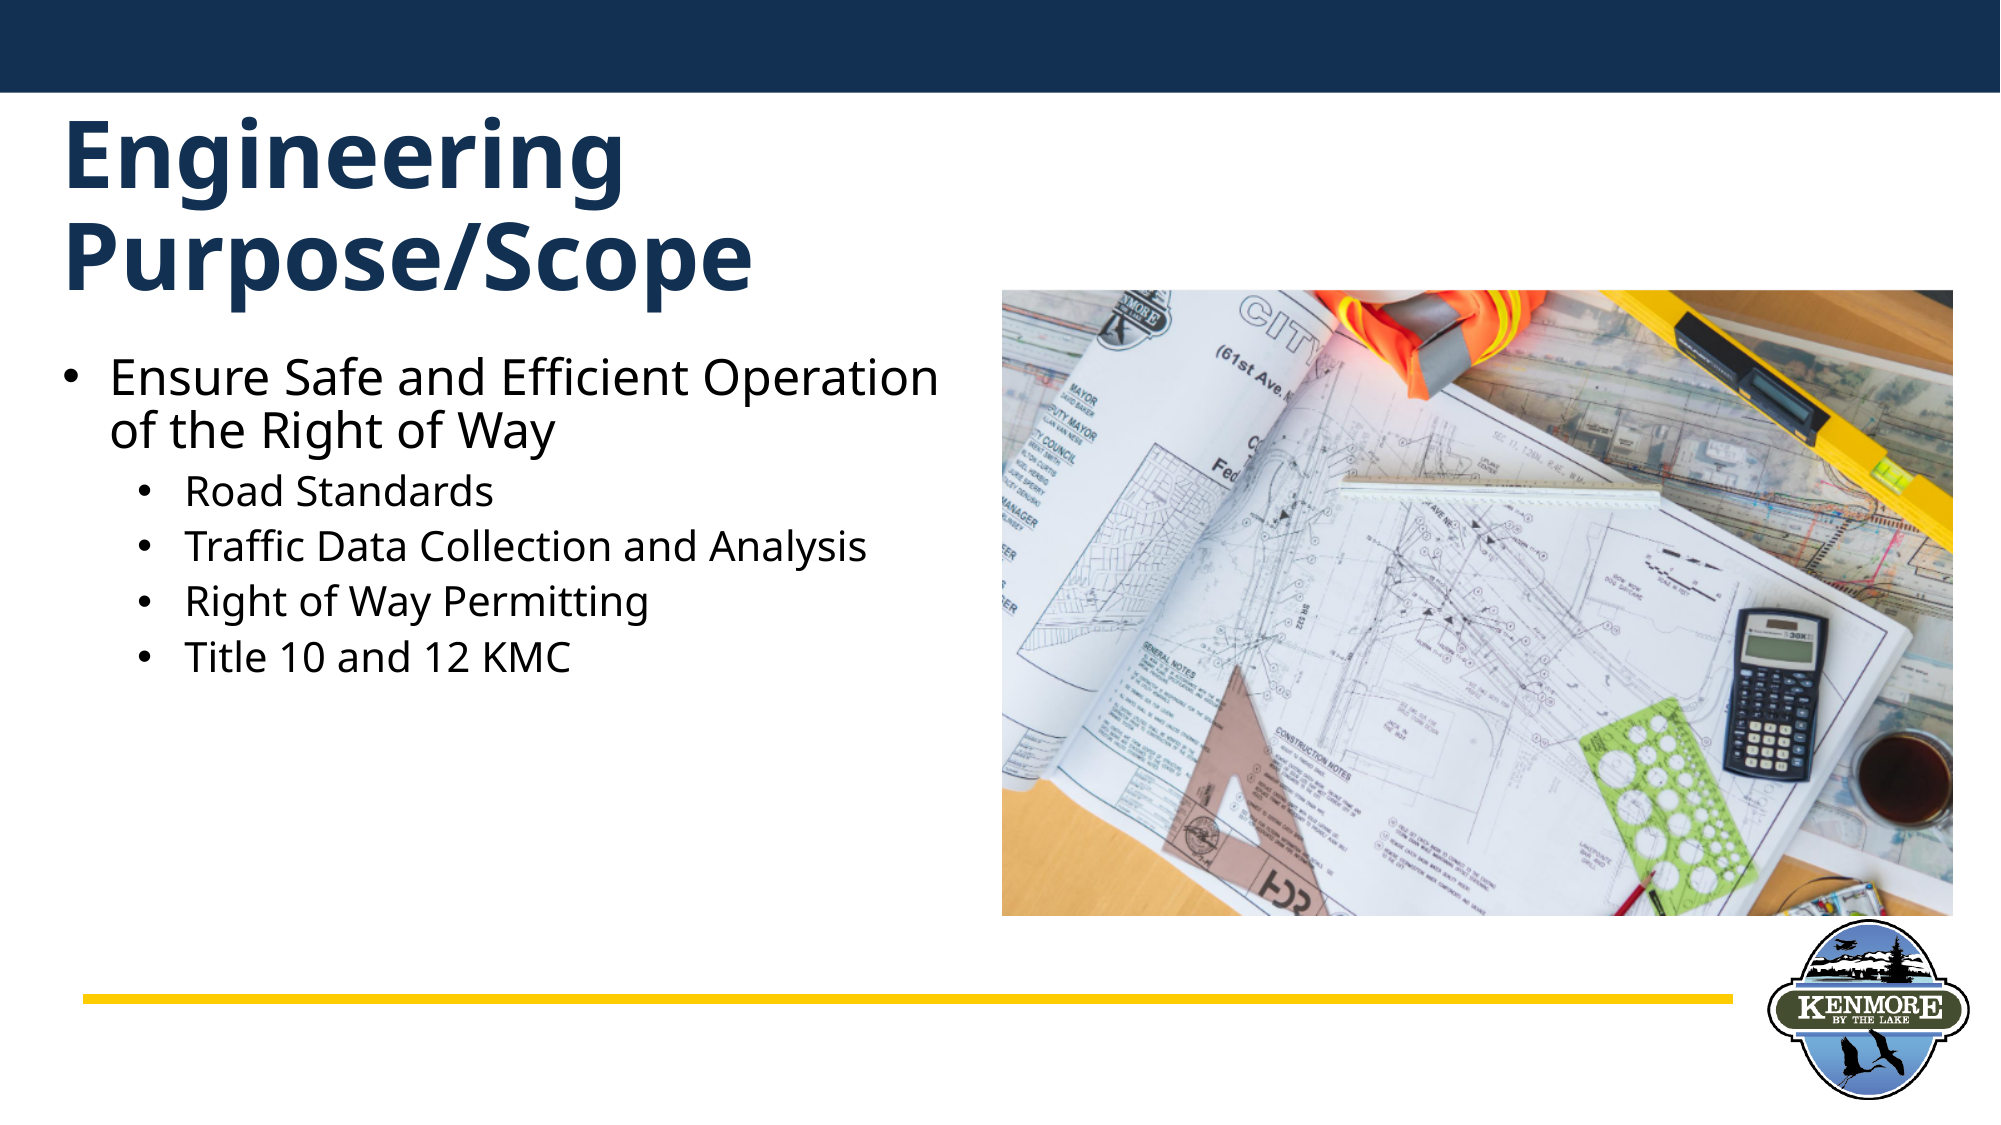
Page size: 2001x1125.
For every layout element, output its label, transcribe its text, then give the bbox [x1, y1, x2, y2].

picture [1002, 289, 1953, 916]
title Engineering Purpose/Scope [46, 94, 1940, 319]
slide_number 1 [1412, 1042, 1863, 1103]
subtitle Ensure Safe and Efficient Operation of the Right of Way Road Standards Traffic Data Collection and Analysis Right of Way Permitting Title 10 and 12 KMC [47, 344, 962, 924]
text_box [0, 0, 2000, 94]
picture [1767, 919, 1970, 1100]
